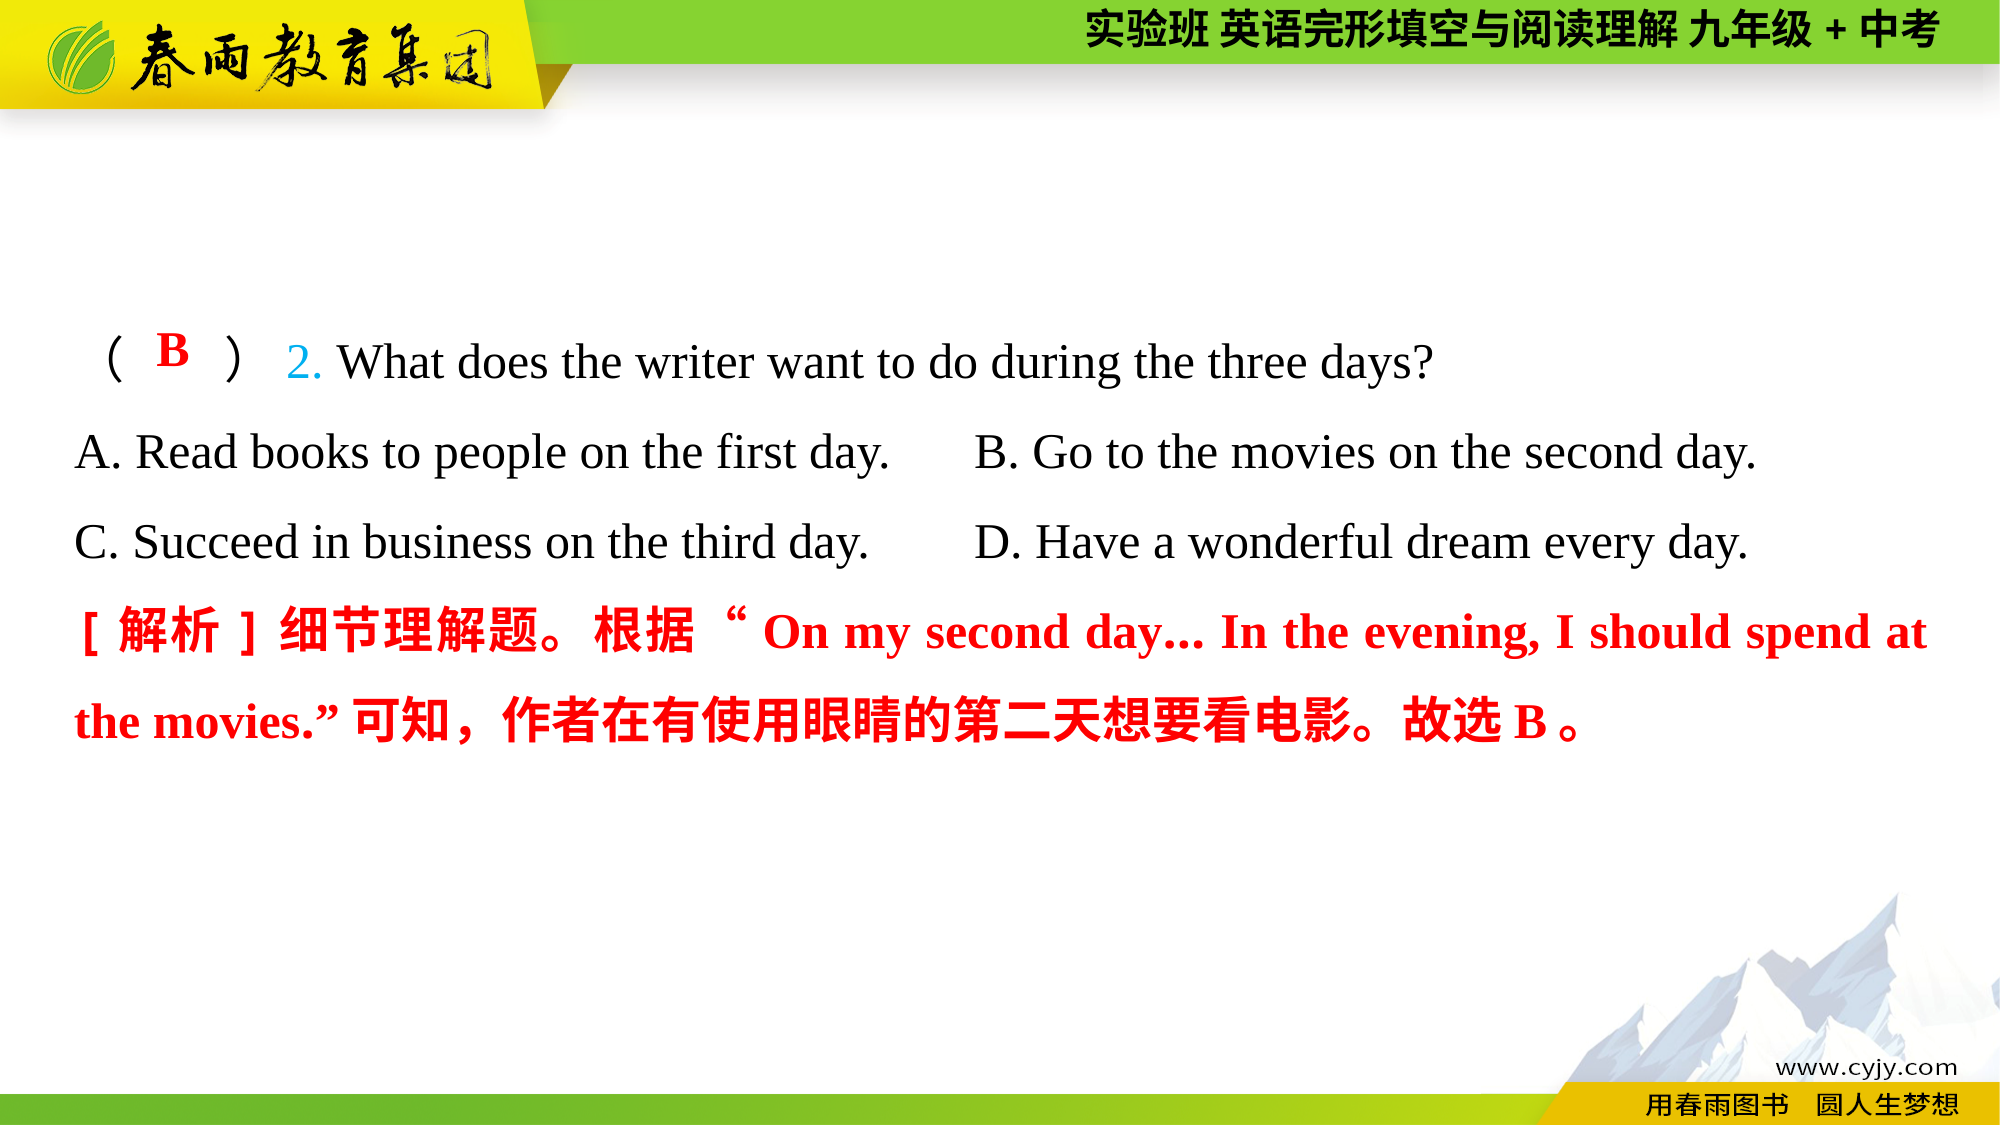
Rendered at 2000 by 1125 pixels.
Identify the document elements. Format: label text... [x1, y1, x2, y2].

text_box [解析]细节理解题。根据“On my second day... In the evening, I should spend at the movies.”可知，作者在有使用眼睛的第二天想要看电影。故选B。 [58, 560, 1943, 756]
text_box B [141, 309, 205, 385]
picture [0, 0, 2000, 1125]
list （ ）2. What does the writer want to do during the three days? A. Read books to people on the first day. B. Go to the movies on the second day. C. Succeed in business on the third day. D. Have a wonderful dream every day. [59, 290, 1944, 579]
